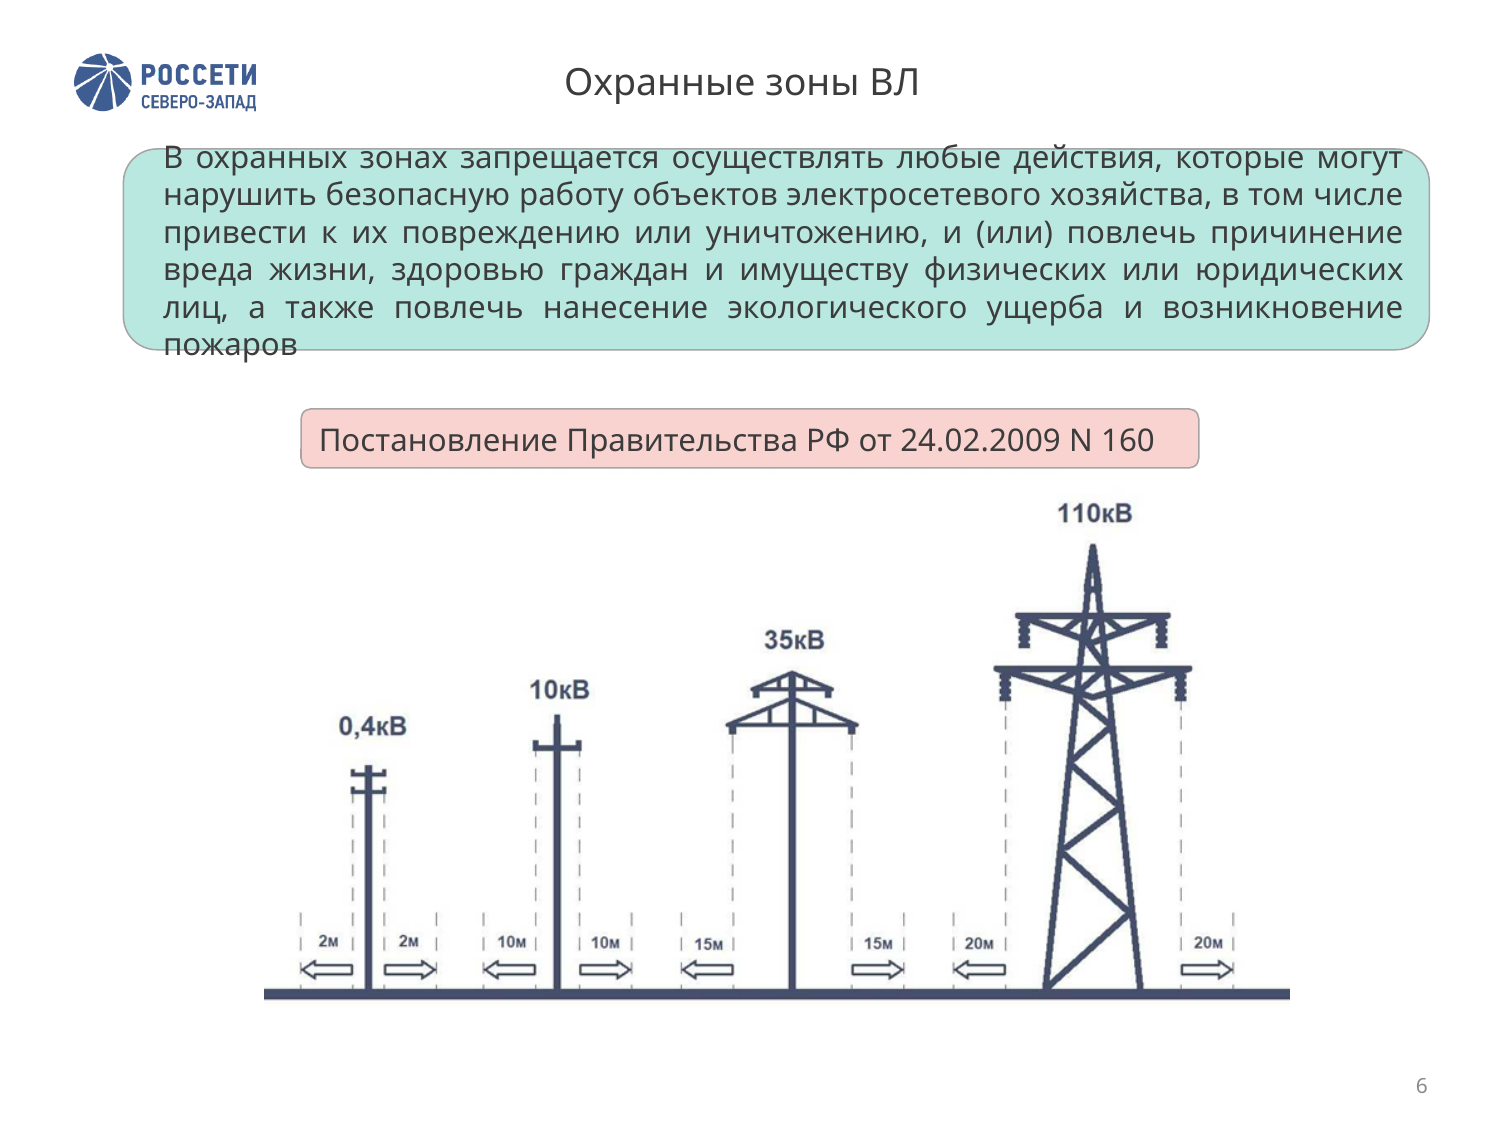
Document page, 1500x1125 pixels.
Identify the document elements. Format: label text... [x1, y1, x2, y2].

picture [263, 428, 1290, 1008]
title Охранные зоны ВЛ [564, 63, 1329, 126]
picture [74, 34, 256, 131]
text_box В охранных зонах запрещается осуществлять любые действия, которые могут нарушить безопасную работу объектов электросетевого хозяйства, в том числе привести к их повреждению или уничтожению, и (или) повлечь причинение вреда жизни, здоровью граждан и имуществу физических или юридических лиц, а также повлечь нанесение экологического ущерба и возникновение пожаров [121, 146, 1432, 352]
text_box Постановление Правительства РФ от 24.02.2009 N 160 [298, 406, 1201, 427]
